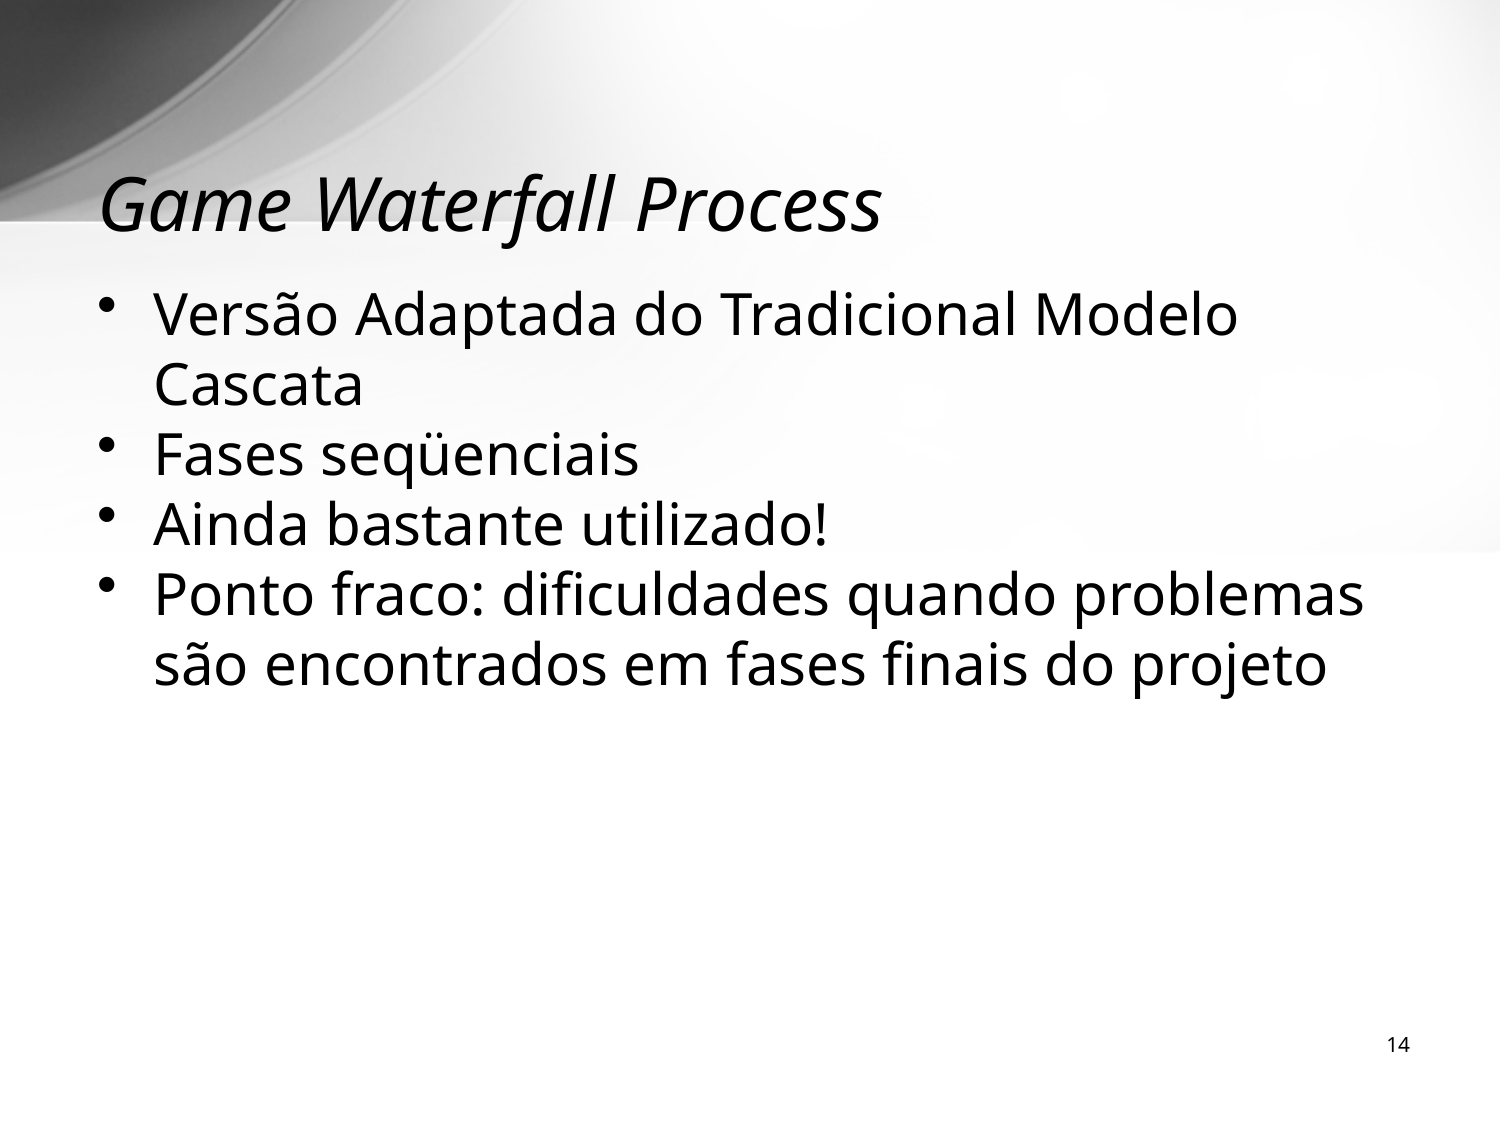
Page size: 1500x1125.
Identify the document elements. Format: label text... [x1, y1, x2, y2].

list Versão Adaptada do Tradicional Modelo Cascata Fases seqüenciais Ainda bastante utilizado! Ponto fraco: dificuldades quando problemas são encontrados em fases finais do projeto [81, 269, 1425, 957]
slide_number 14 [1074, 1024, 1425, 1103]
title Game Waterfall Process [81, 81, 1425, 255]
picture [0, 0, 1500, 1125]
